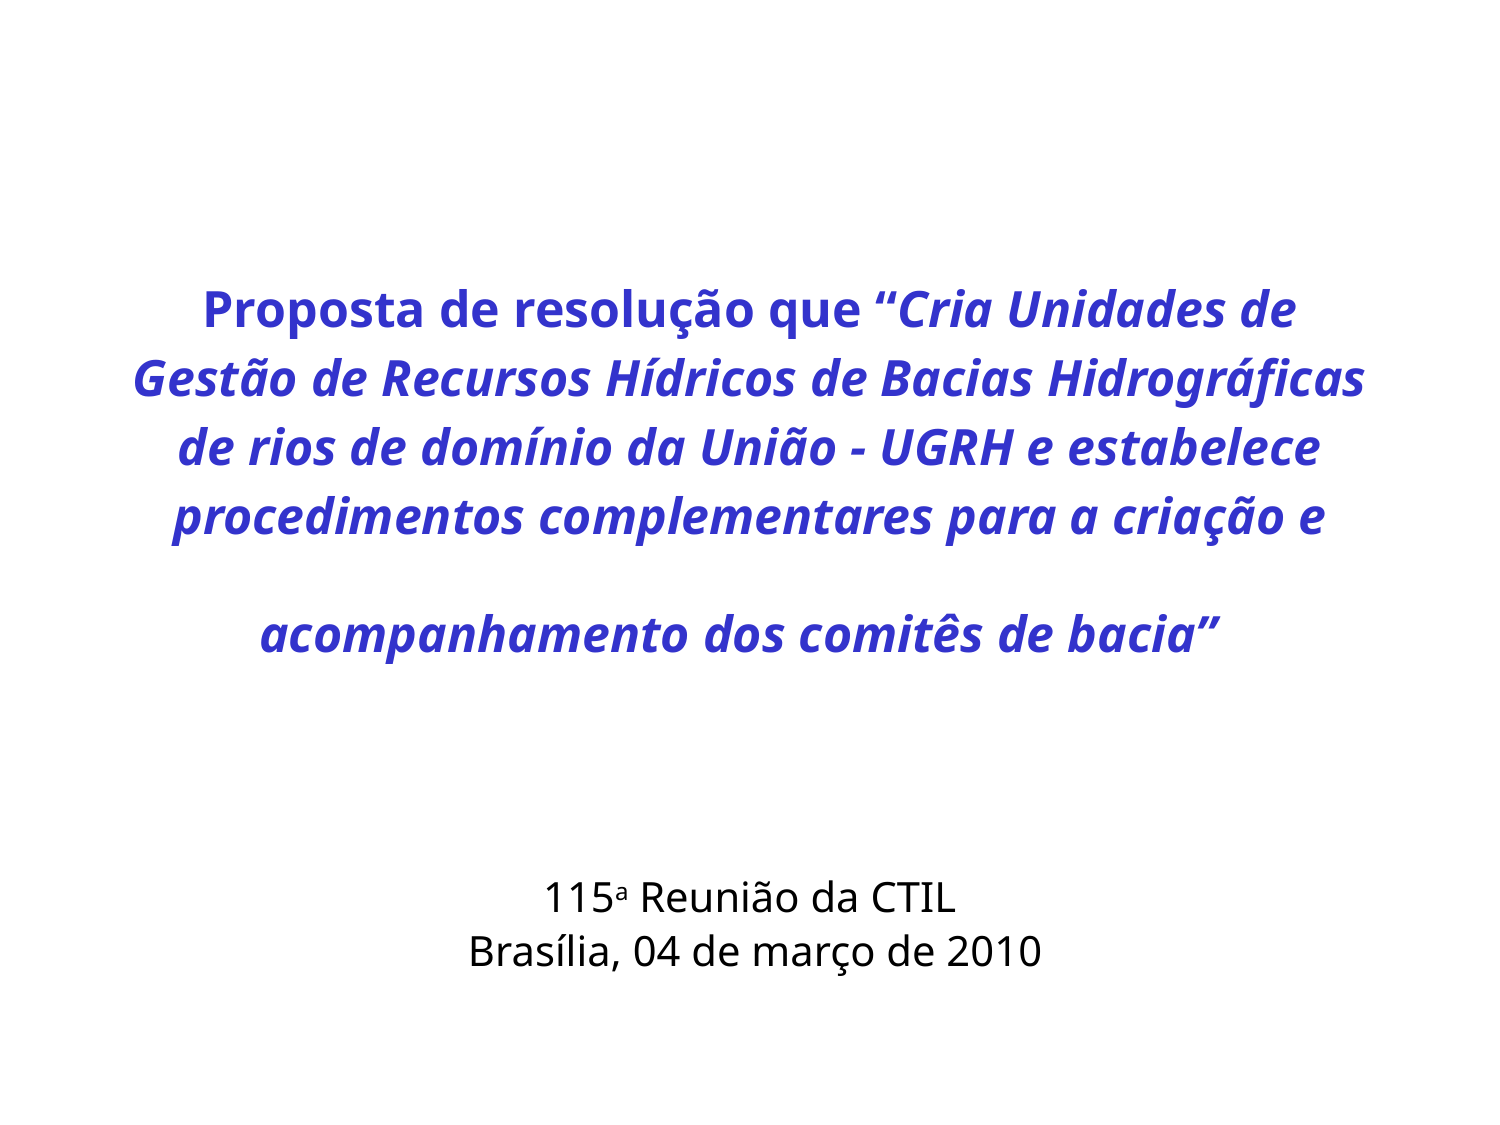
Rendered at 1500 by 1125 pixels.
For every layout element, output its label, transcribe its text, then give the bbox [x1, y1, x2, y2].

title Proposta de resolução que “Cria Unidades de Gestão de Recursos Hídricos de Bacias Hidrográficas de rios de domínio da União - UGRH e estabelece procedimentos complementares para a criação e acompanhamento dos comitês de bacia” [112, 349, 1388, 591]
subtitle 115a Reunião da CTIL Brasília, 04 de março de 2010 [229, 869, 1281, 1036]
